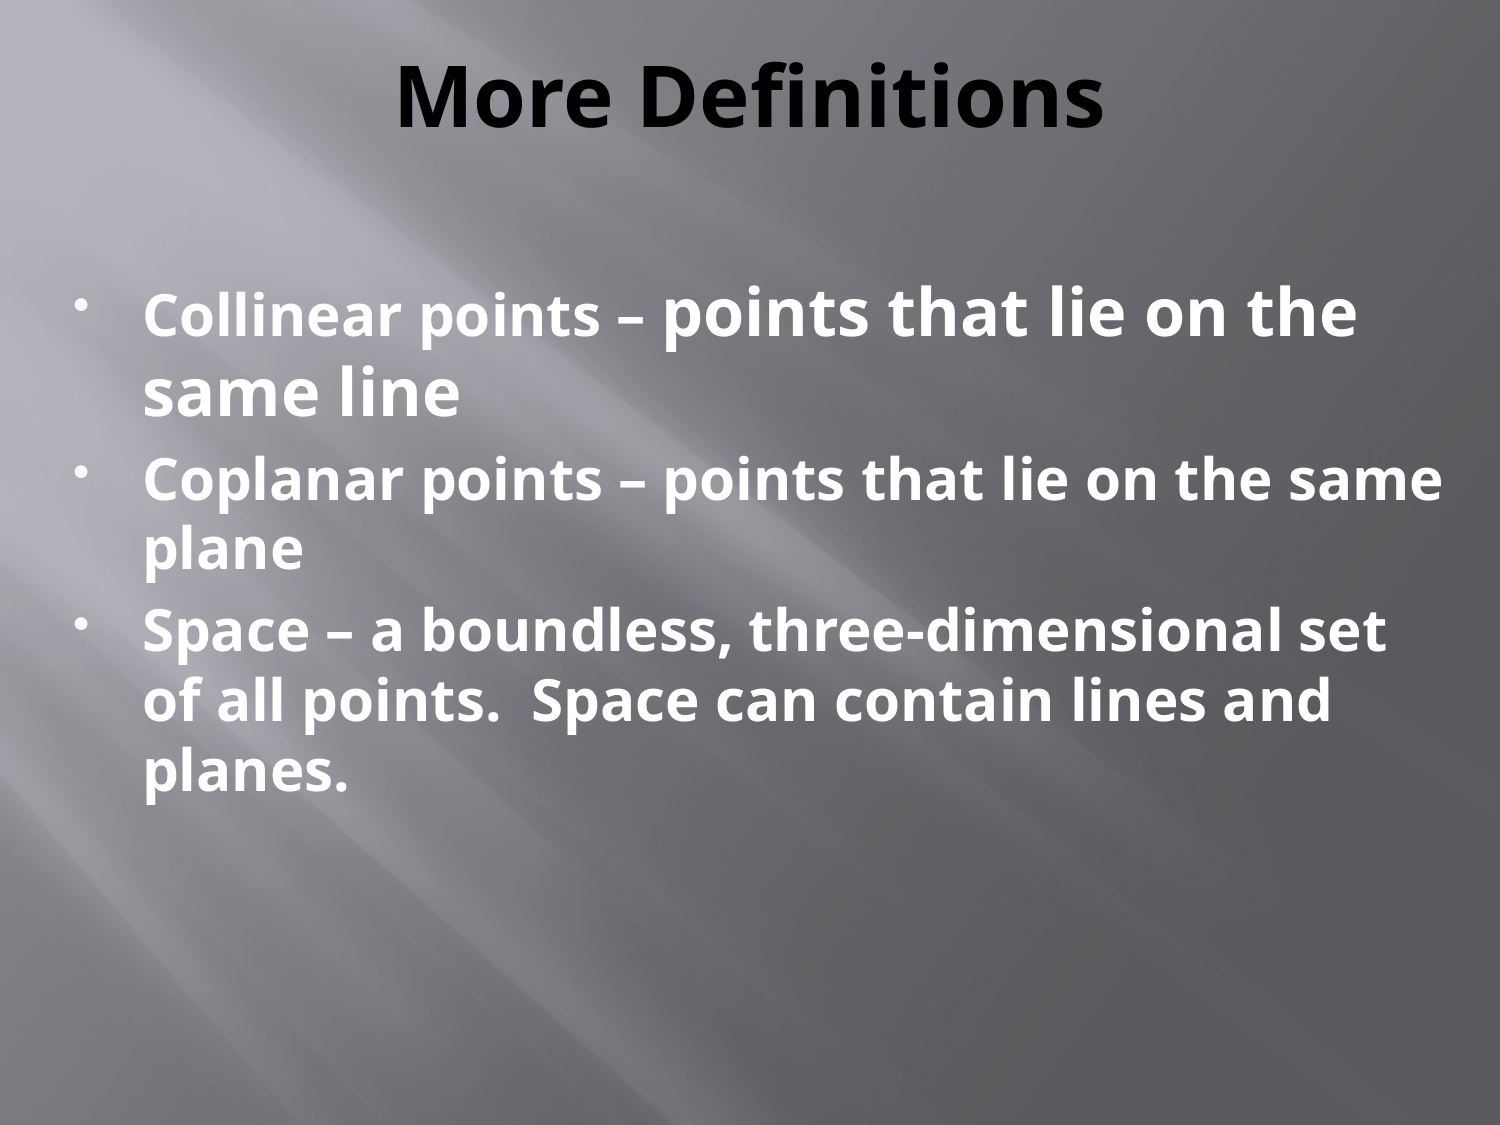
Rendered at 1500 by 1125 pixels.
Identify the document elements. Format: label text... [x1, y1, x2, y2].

list Collinear points – points that lie on the same line Coplanar points – points that lie on the same plane Space – a boundless, three-dimensional set of all points. Space can contain lines and planes. [37, 262, 1463, 1005]
title More Definitions [75, 0, 1425, 188]
